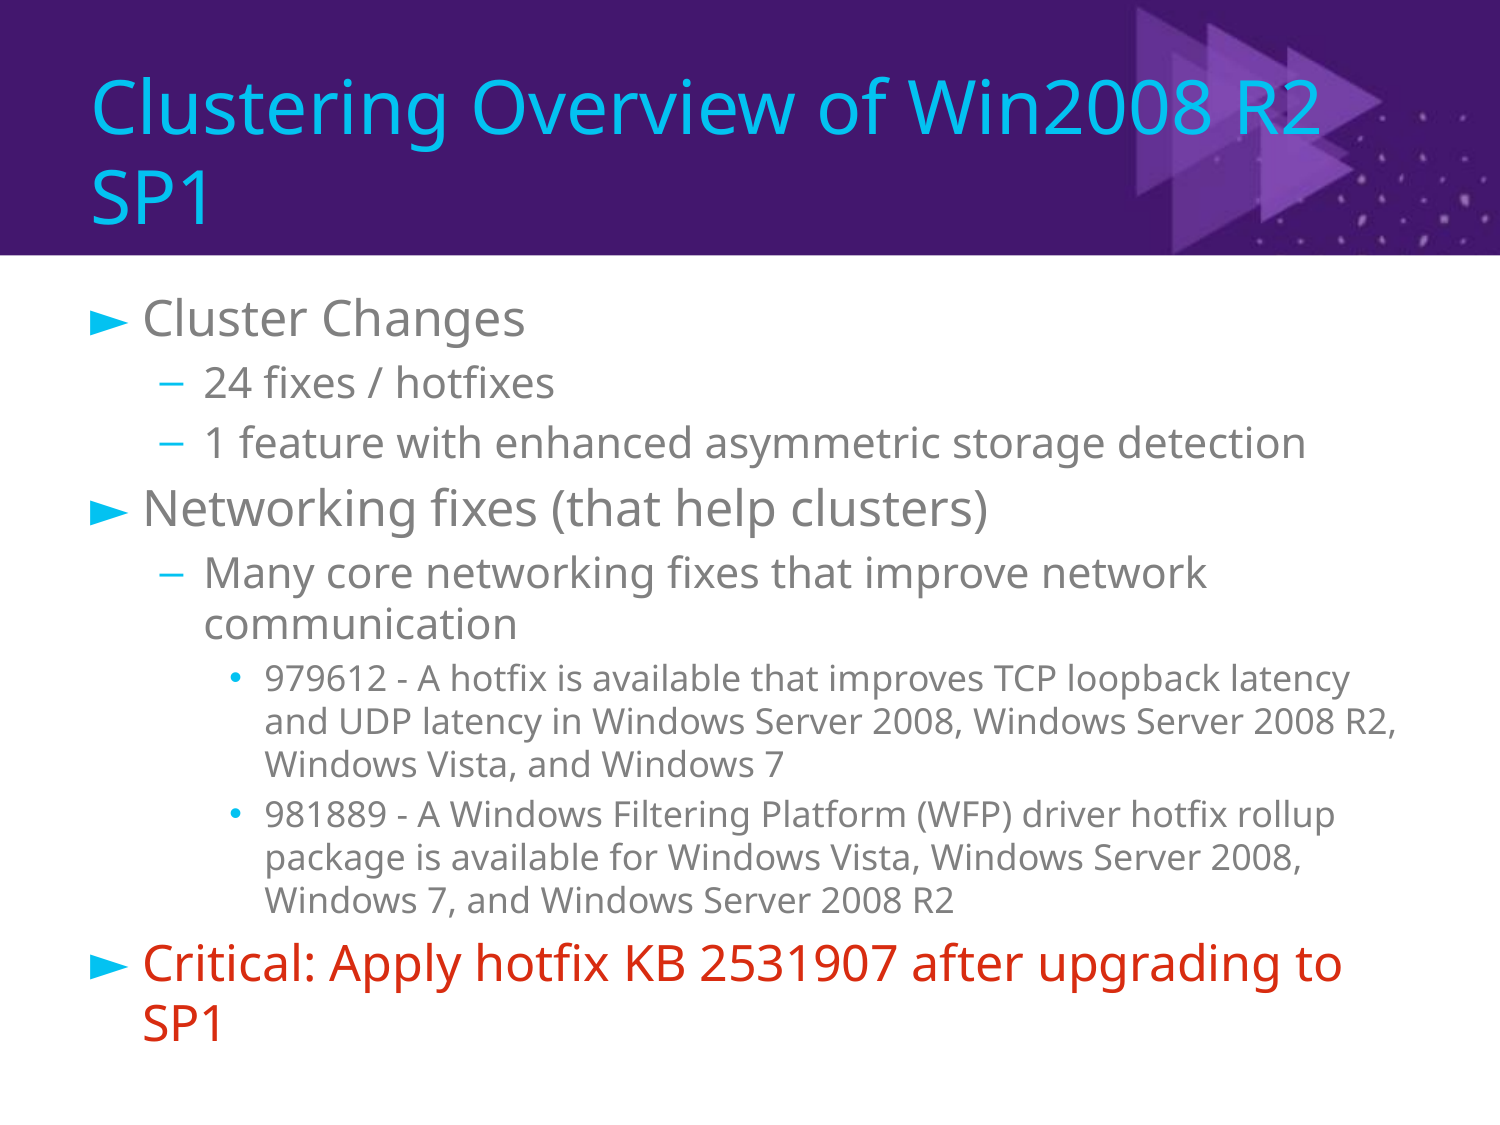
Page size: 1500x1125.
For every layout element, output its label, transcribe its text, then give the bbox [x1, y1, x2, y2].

picture [0, 0, 1500, 255]
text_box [88, 0, 1452, 249]
title Clustering Overview of Win2008 R2 SP1 [75, 56, 83, 244]
list Cluster Changes 24 fixes / hotfixes 1 feature with enhanced asymmetric storage detection Networking fixes (that help clusters) Many core networking fixes that improve network communication 979612 - A hotfix is available that improves TCP loopback latency and UDP latency in Windows Server 2008, Windows Server 2008 R2, Windows Vista, and Windows 7 981889 - A Windows Filtering Platform (WFP) driver hotfix rollup package is available for Windows Vista, Windows Server 2008, Windows 7, and Windows Server 2008 R2 Critical: Apply hotfix KB 2531907 after upgrading to SP1 [75, 278, 1425, 1059]
